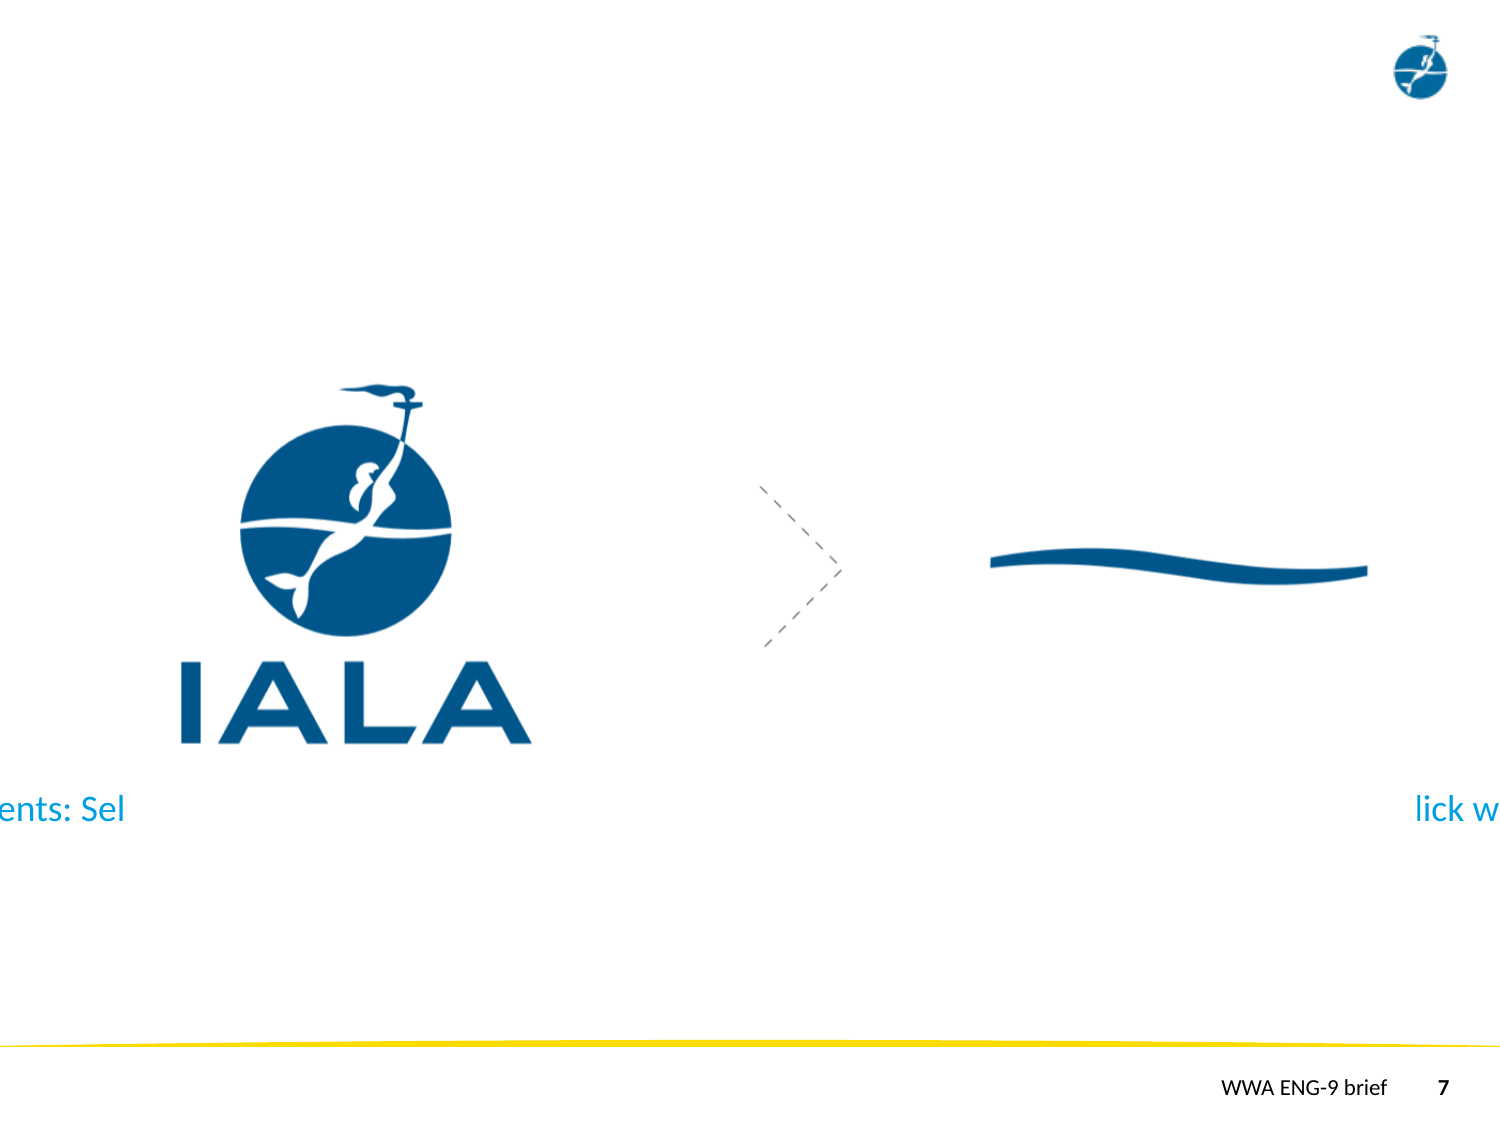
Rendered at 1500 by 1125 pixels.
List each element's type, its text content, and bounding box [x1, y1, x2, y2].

picture [0, 266, 1500, 1046]
slide_number 7 [1388, 1053, 1500, 1125]
footer WWA ENG-9 brief [466, 1055, 1388, 1125]
